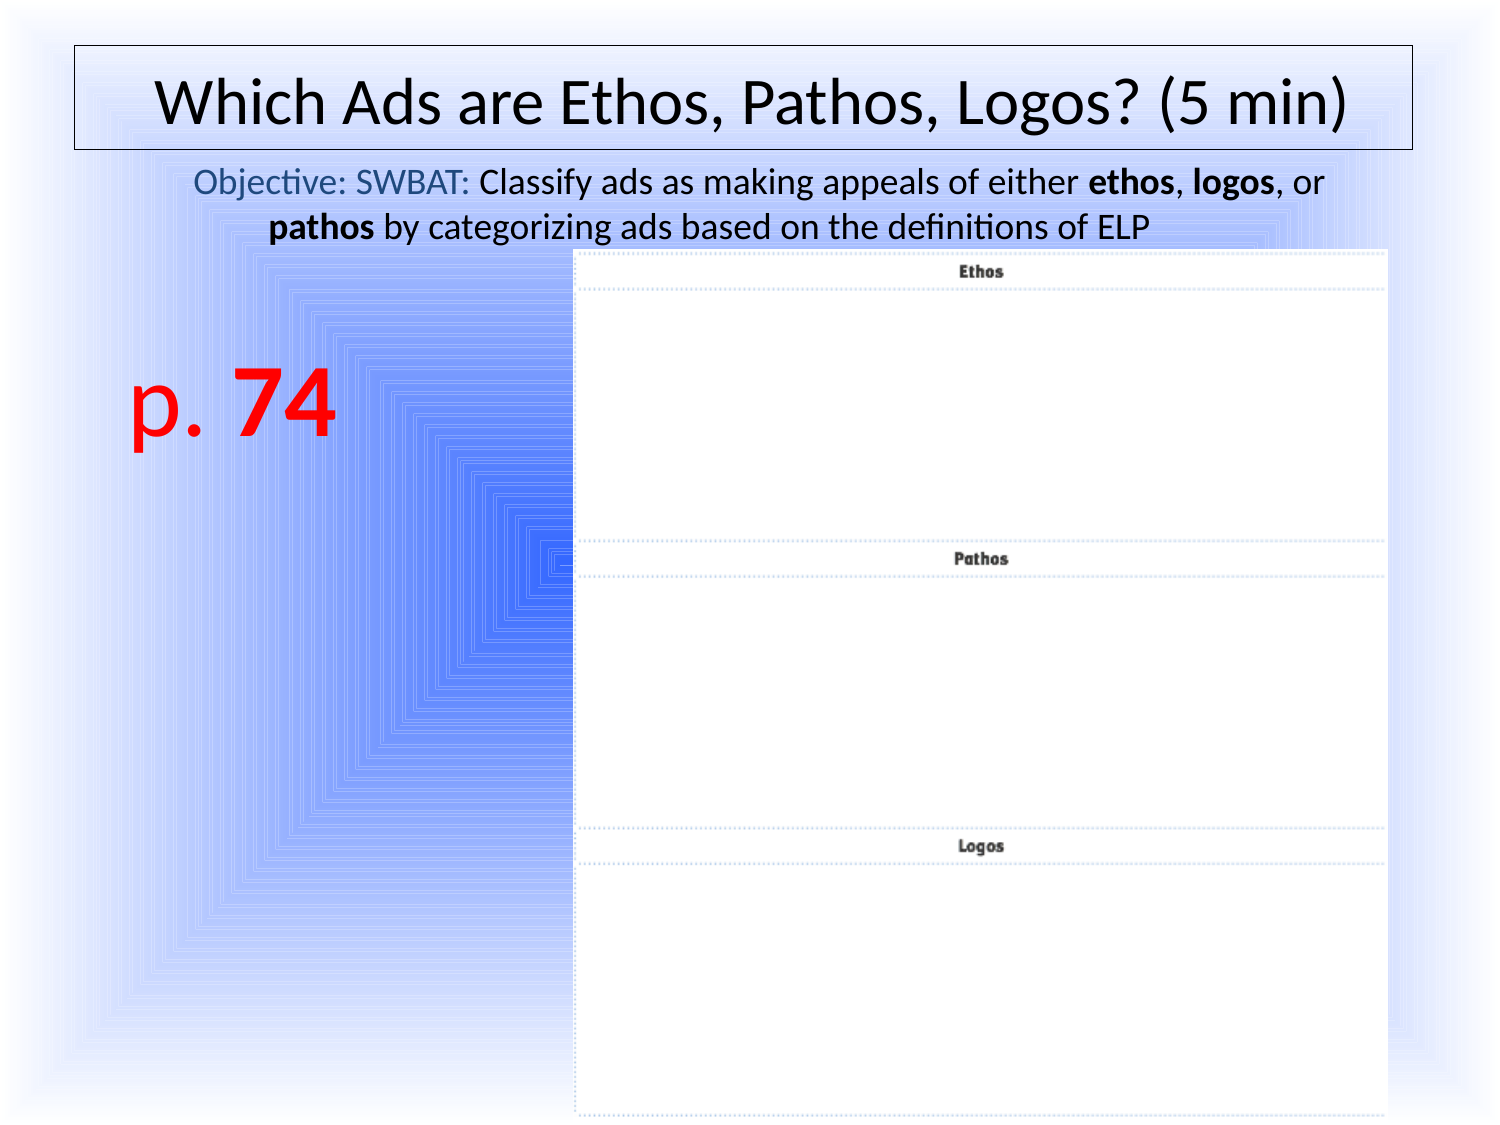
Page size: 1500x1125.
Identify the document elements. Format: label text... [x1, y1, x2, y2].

text_box p. 74 [112, 324, 525, 465]
text_box Which Ads are Ethos, Pathos, Logos? (5 min) [74, 45, 1413, 150]
picture [573, 249, 1388, 1125]
text_box Objective: SWBAT: Classify ads as making appeals of either ethos, logos, or pathos by categorizing ads based on the definitions of ELP [75, 149, 1417, 300]
